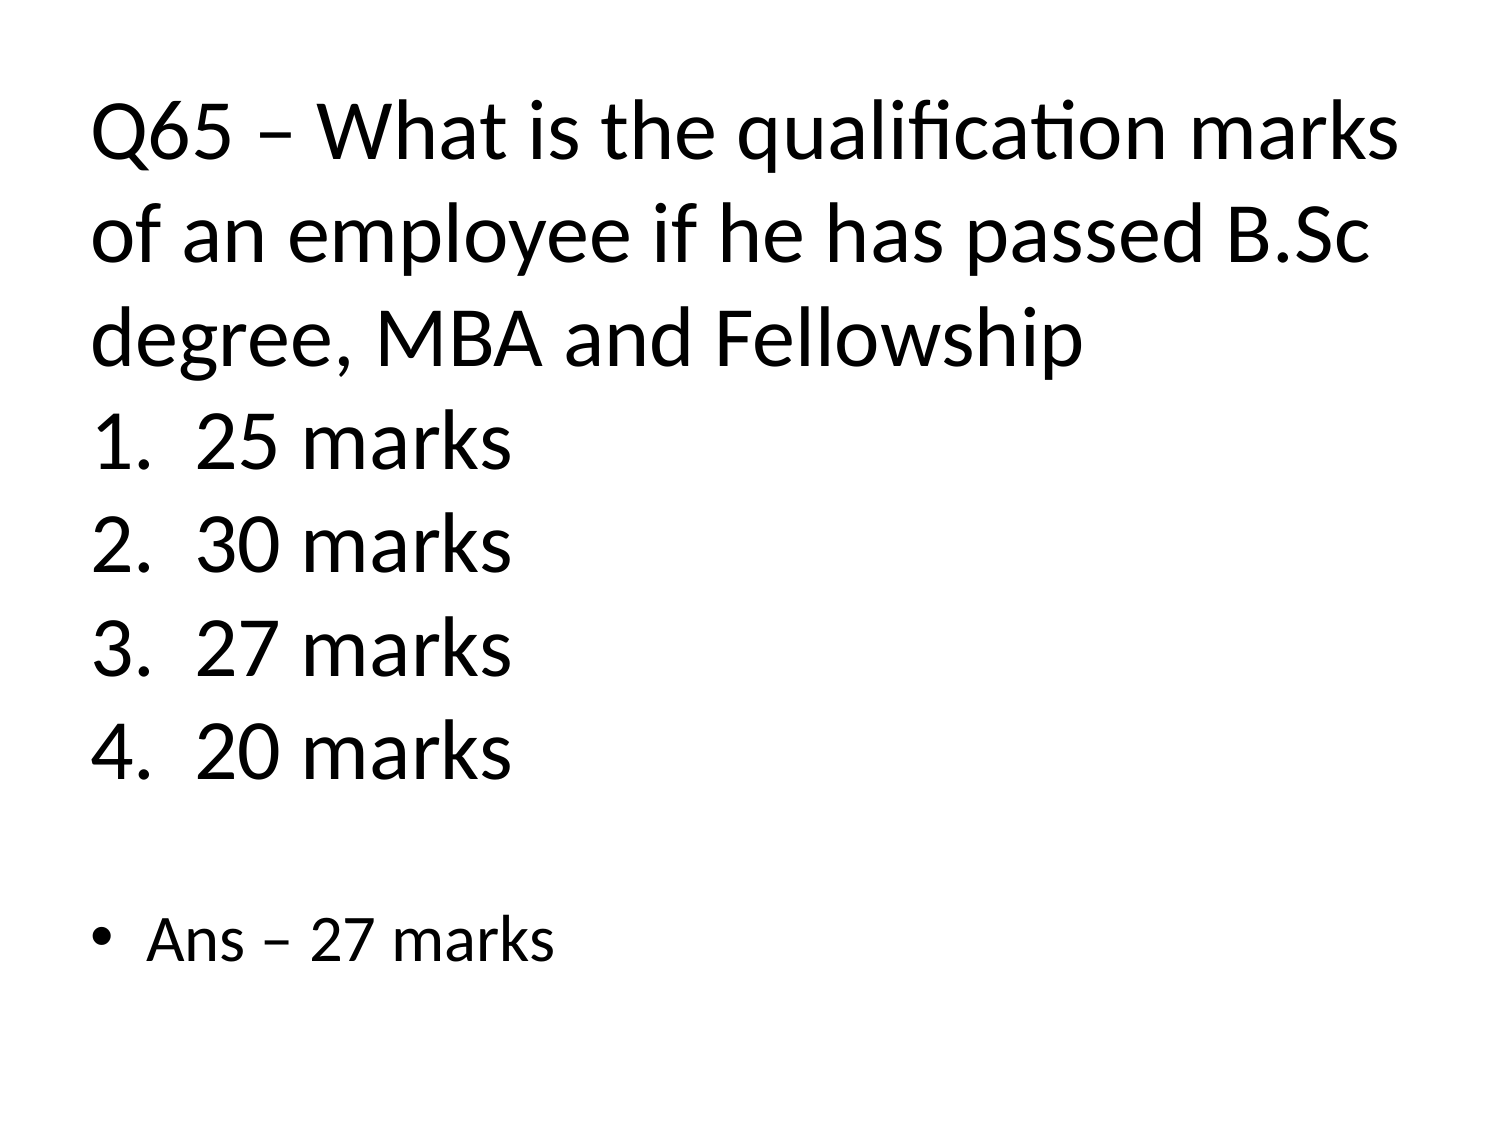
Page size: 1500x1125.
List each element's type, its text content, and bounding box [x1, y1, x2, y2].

title Q65 – What is the qualification marks of an employee if he has passed B.Sc degree, MBA and Fellowship 1. 25 marks 2. 30 marks 3. 27 marks 4. 20 marks [75, 45, 1425, 825]
list Ans – 27 marks [75, 887, 1425, 1005]
